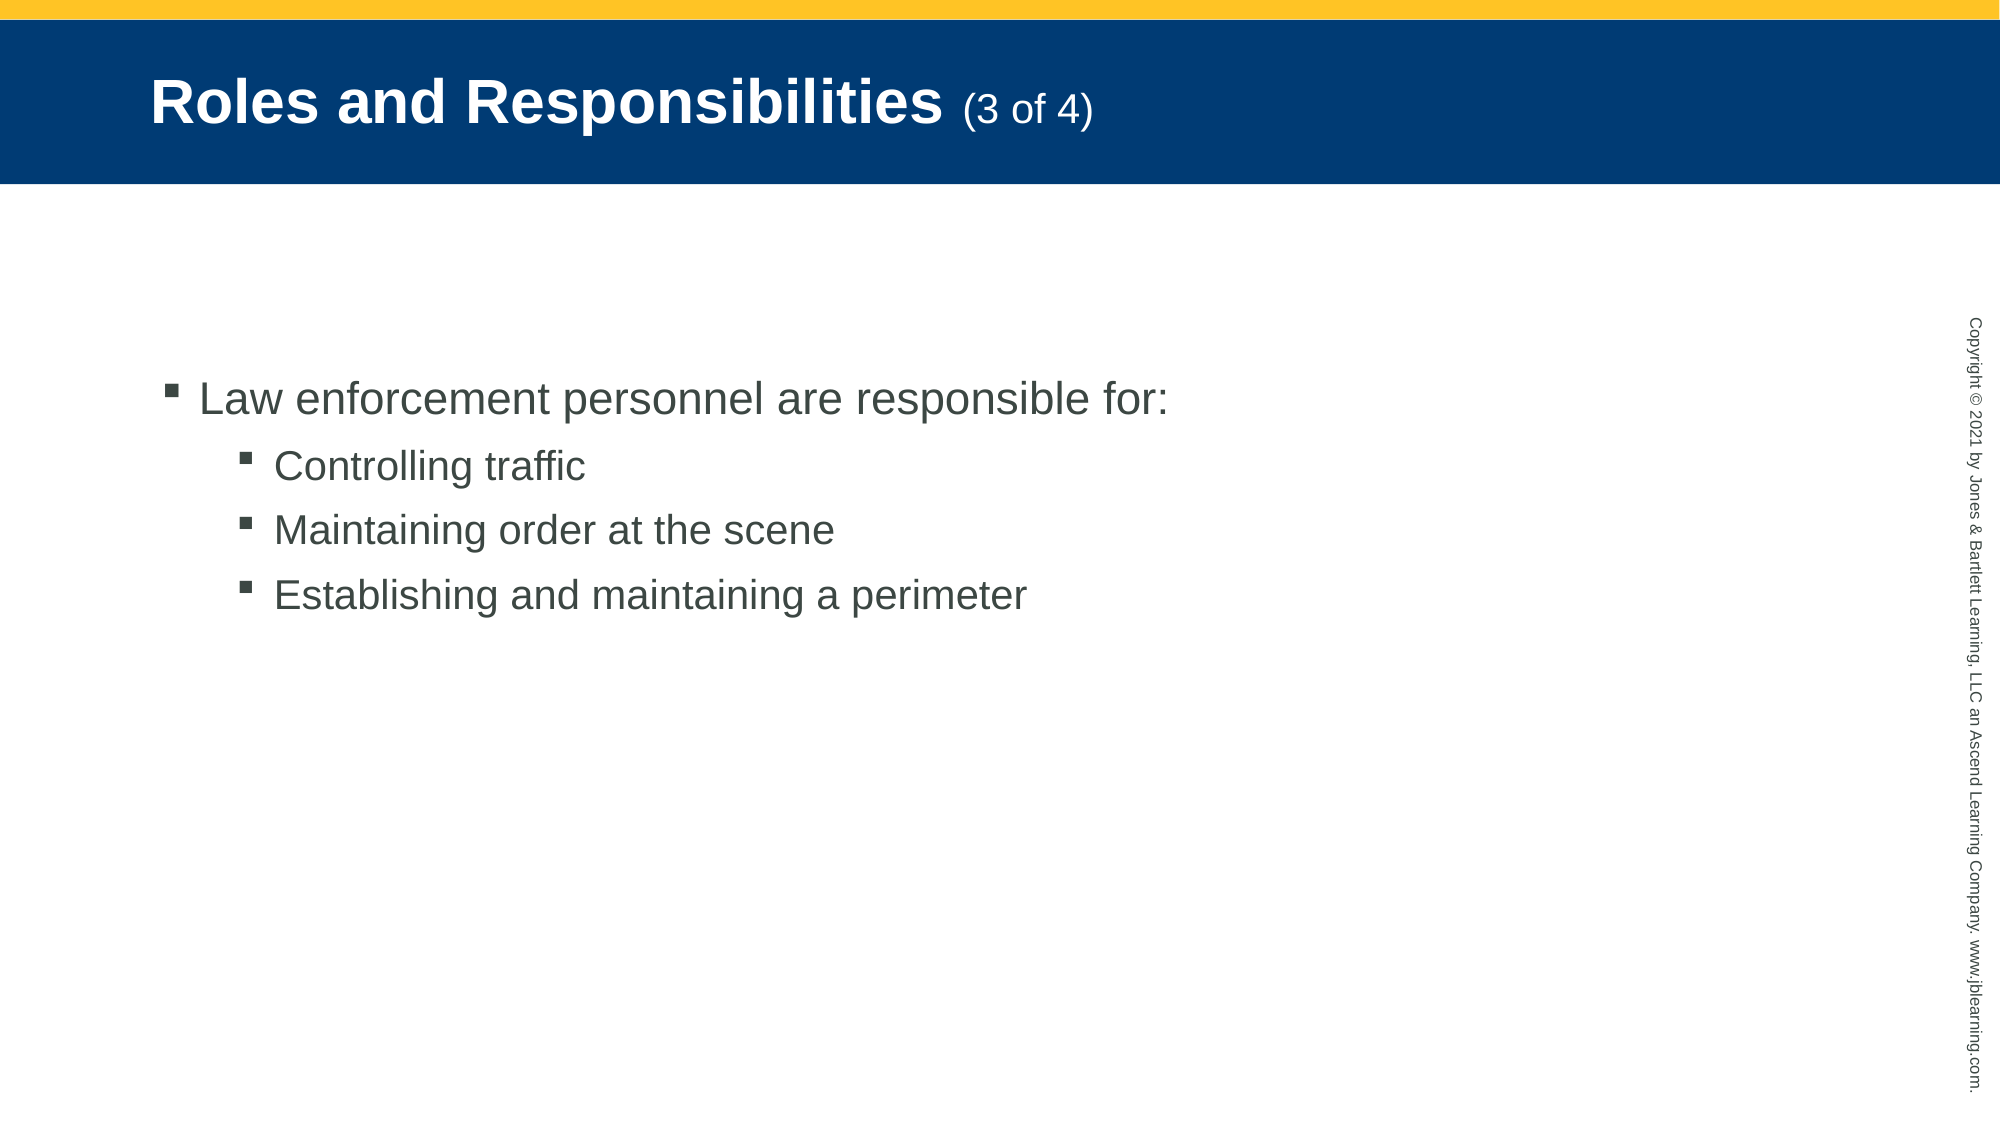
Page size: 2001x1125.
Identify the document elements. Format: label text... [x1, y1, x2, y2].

list Law enforcement personnel are responsible for: Controlling traffic Maintaining order at the scene Establishing and maintaining a perimeter [146, 361, 1859, 1016]
title Roles and Responsibilities (3 of 4) [0, 19, 2000, 185]
